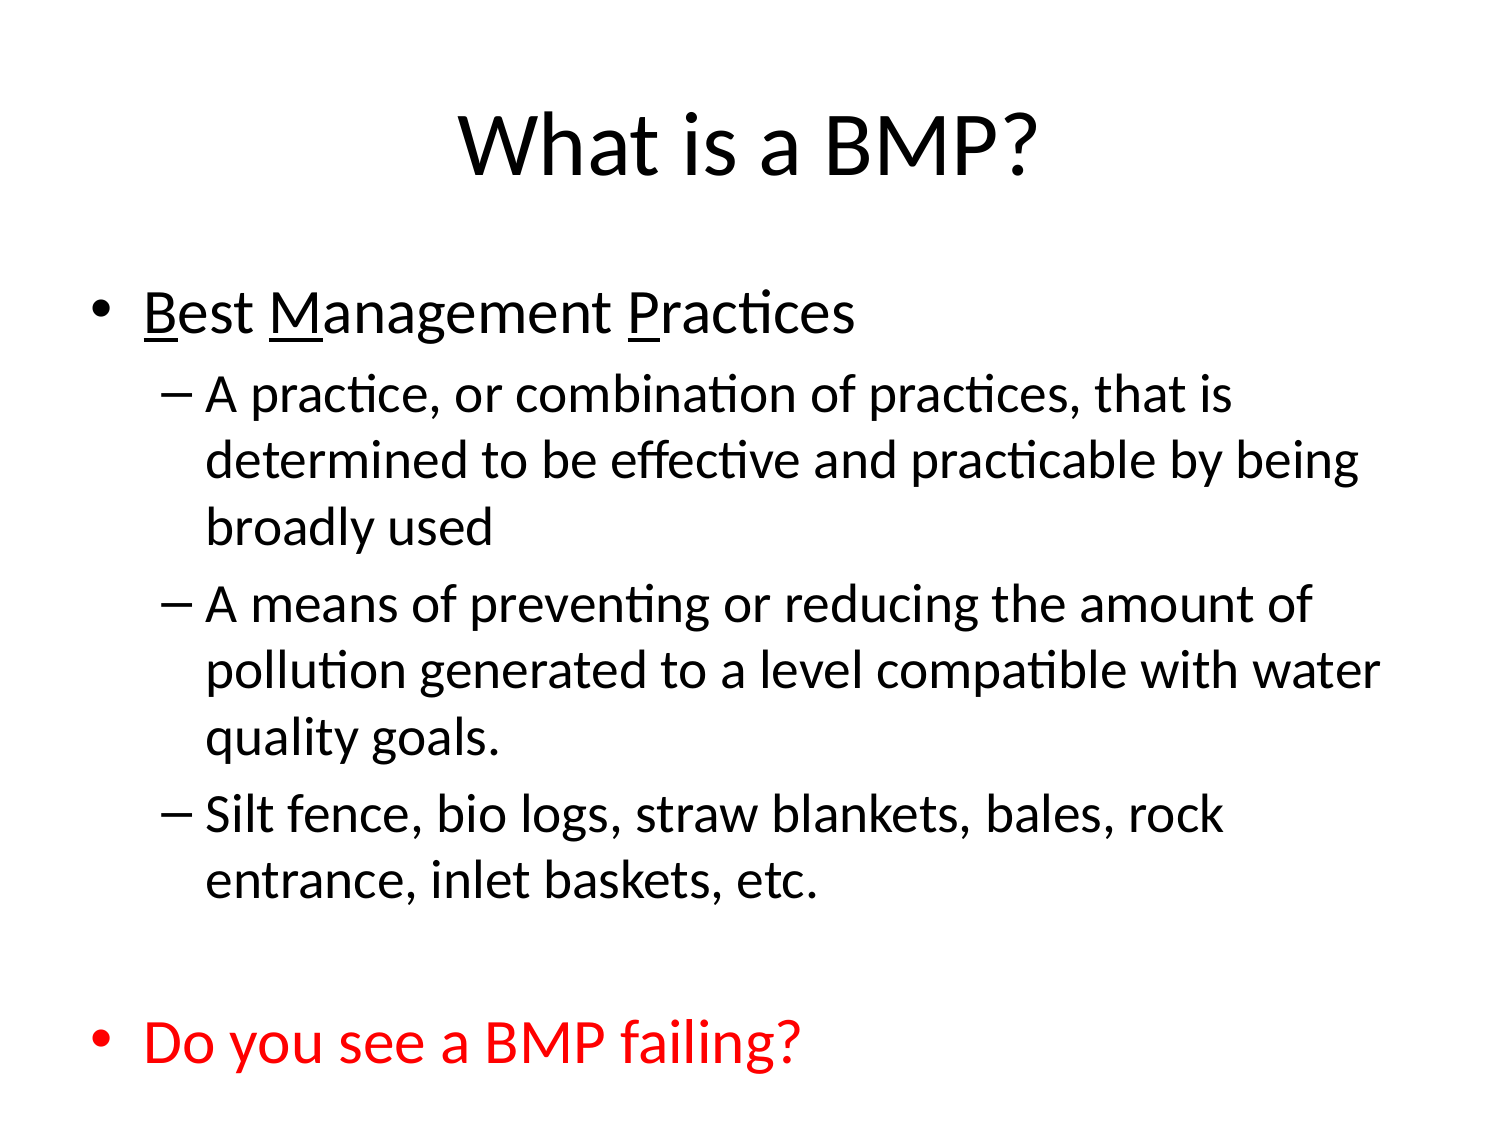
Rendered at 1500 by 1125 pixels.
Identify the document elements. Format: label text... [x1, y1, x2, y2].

list Best Management Practices A practice, or combination of practices, that is determined to be effective and practicable by being broadly used A means of preventing or reducing the amount of pollution generated to a level compatible with water quality goals. Silt fence, bio logs, straw blankets, bales, rock entrance, inlet baskets, etc. Do you see a BMP failing? [75, 262, 1425, 1088]
title What is a BMP? [75, 45, 1425, 233]
